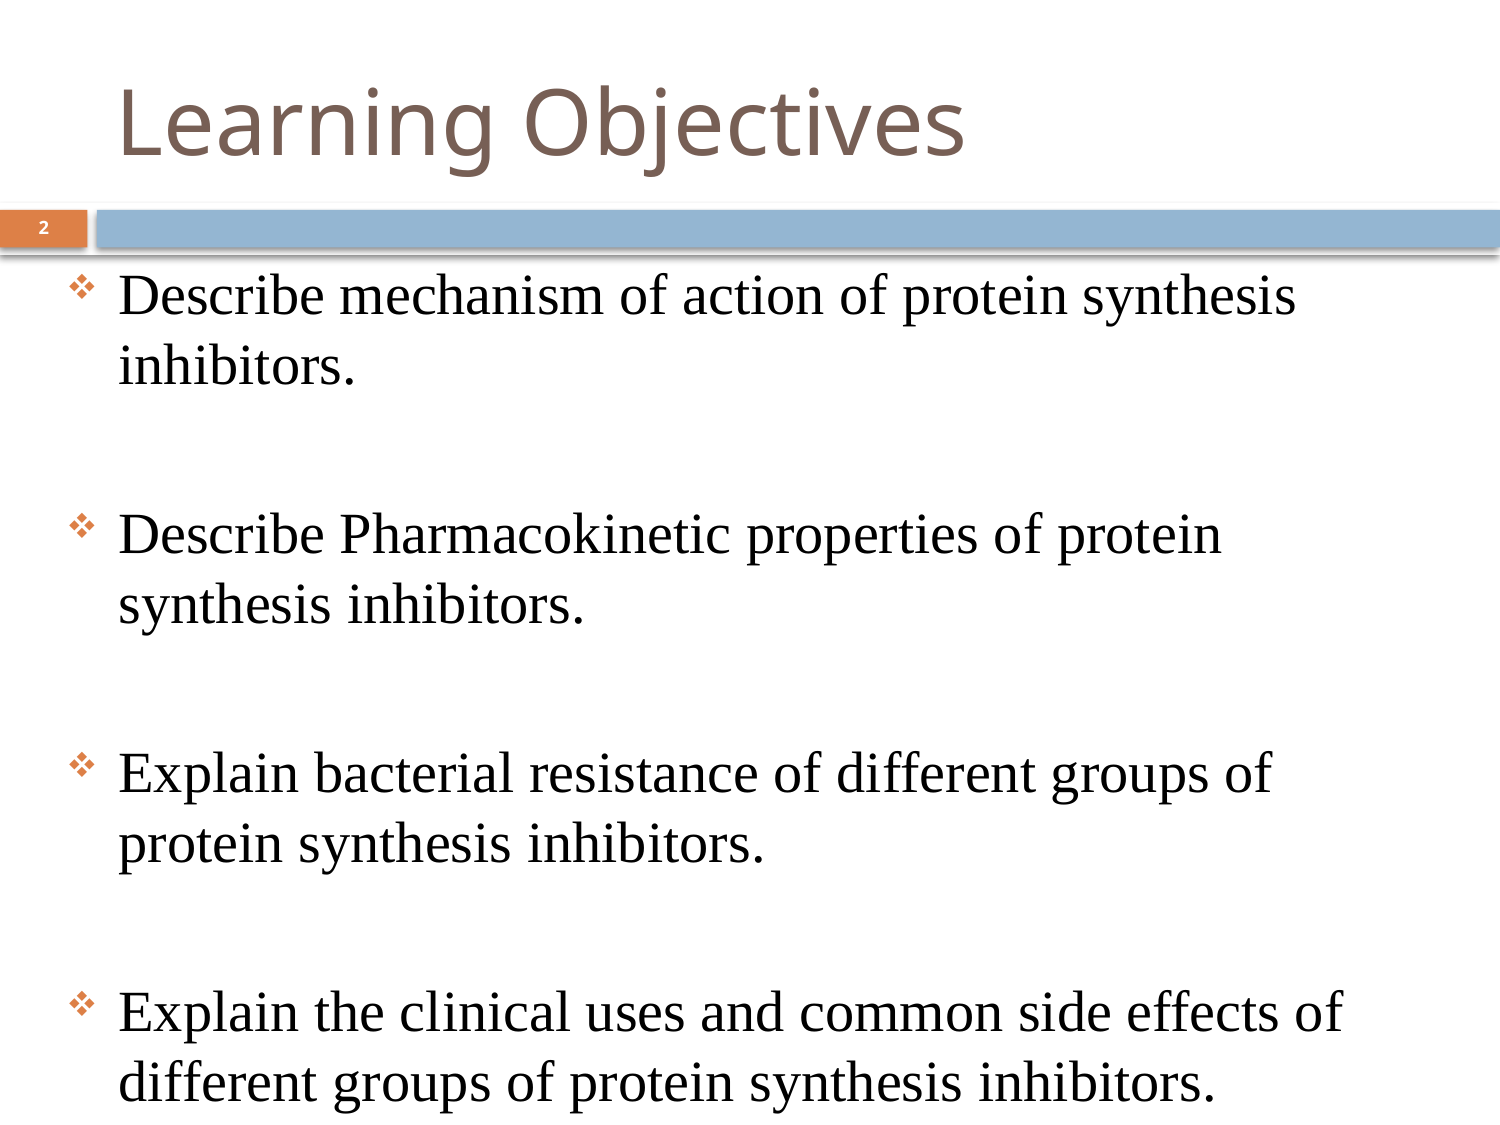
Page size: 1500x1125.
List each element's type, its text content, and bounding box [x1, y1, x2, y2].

list Describe mechanism of action of protein synthesis inhibitors. Describe Pharmacokinetic properties of protein synthesis inhibitors. Explain bacterial resistance of different groups of protein synthesis inhibitors. Explain the clinical uses and common side effects of different groups of protein synthesis inhibitors. [51, 248, 1438, 1053]
slide_number 2 [0, 208, 88, 249]
title Learning Objectives [100, 37, 1438, 200]
